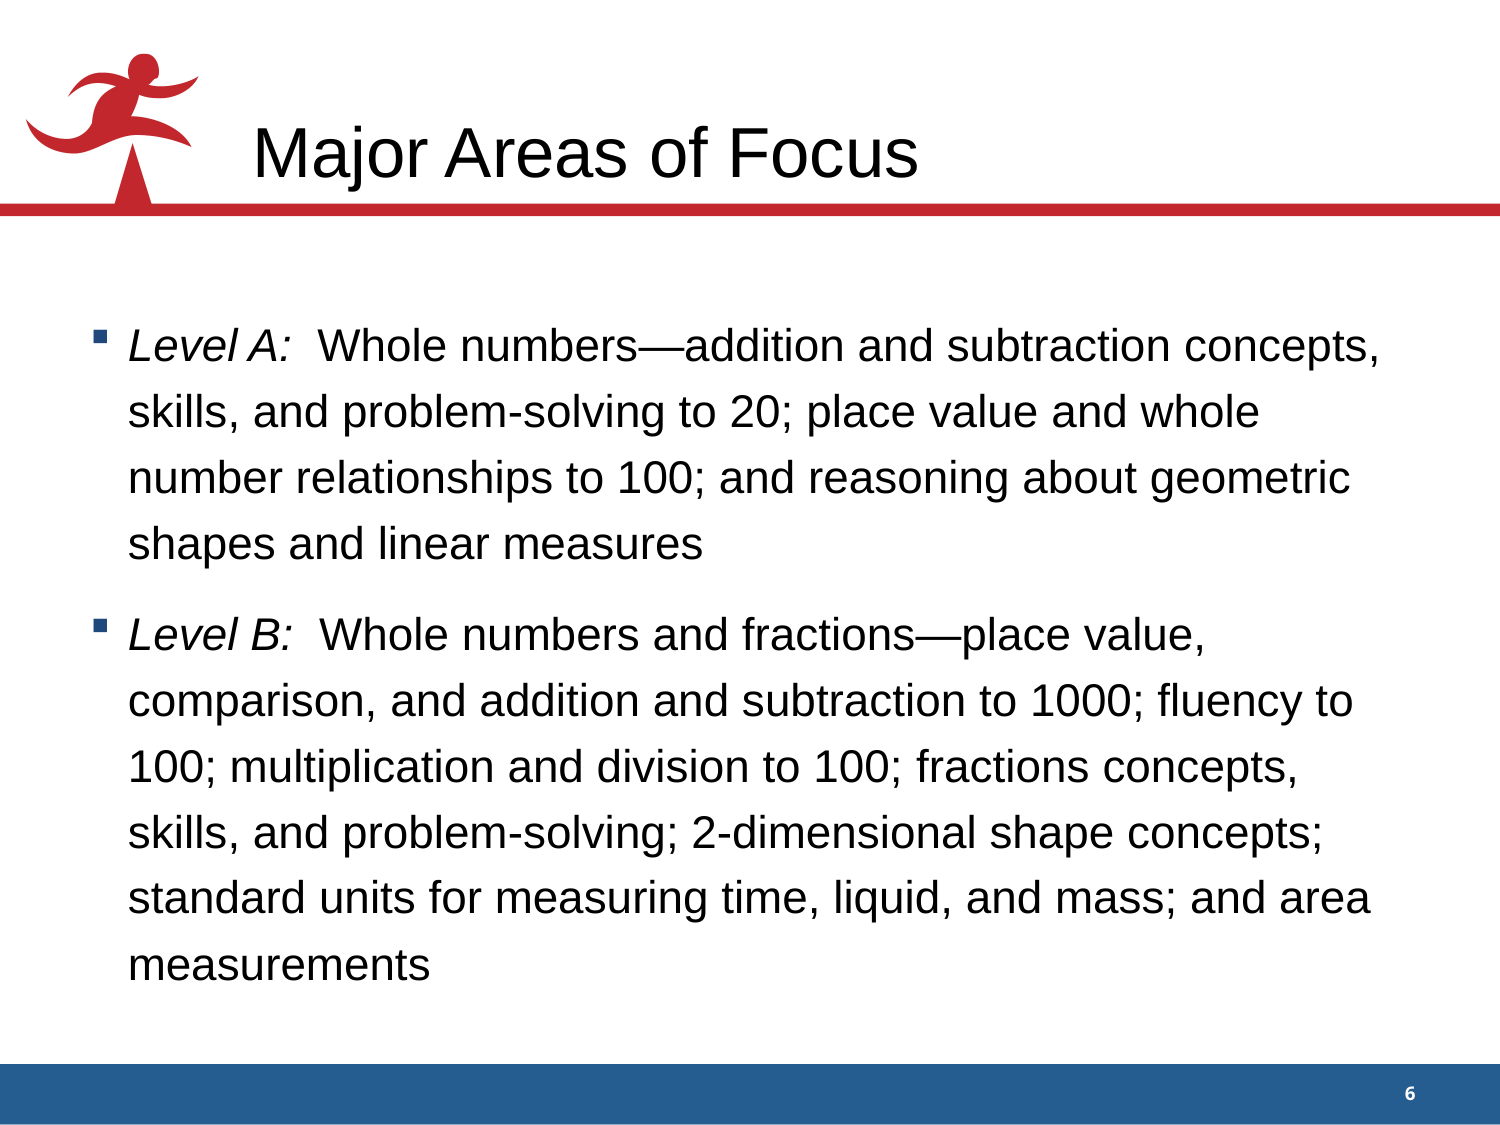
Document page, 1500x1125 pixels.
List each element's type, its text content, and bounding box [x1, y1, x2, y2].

picture [0, 0, 1500, 1125]
list Level A: Whole numbers—addition and subtraction concepts, skills, and problem-solving to 20; place value and whole number relationships to 100; and reasoning about geometric shapes and linear measures Level B: Whole numbers and fractions—place value, comparison, and addition and subtraction to 1000; fluency to 100; multiplication and division to 100; fractions concepts, skills, and problem-solving; 2-dimensional shape concepts; standard units for measuring time, liquid, and mass; and area measurements [75, 297, 1425, 937]
title Major Areas of Focus [237, 50, 1400, 200]
